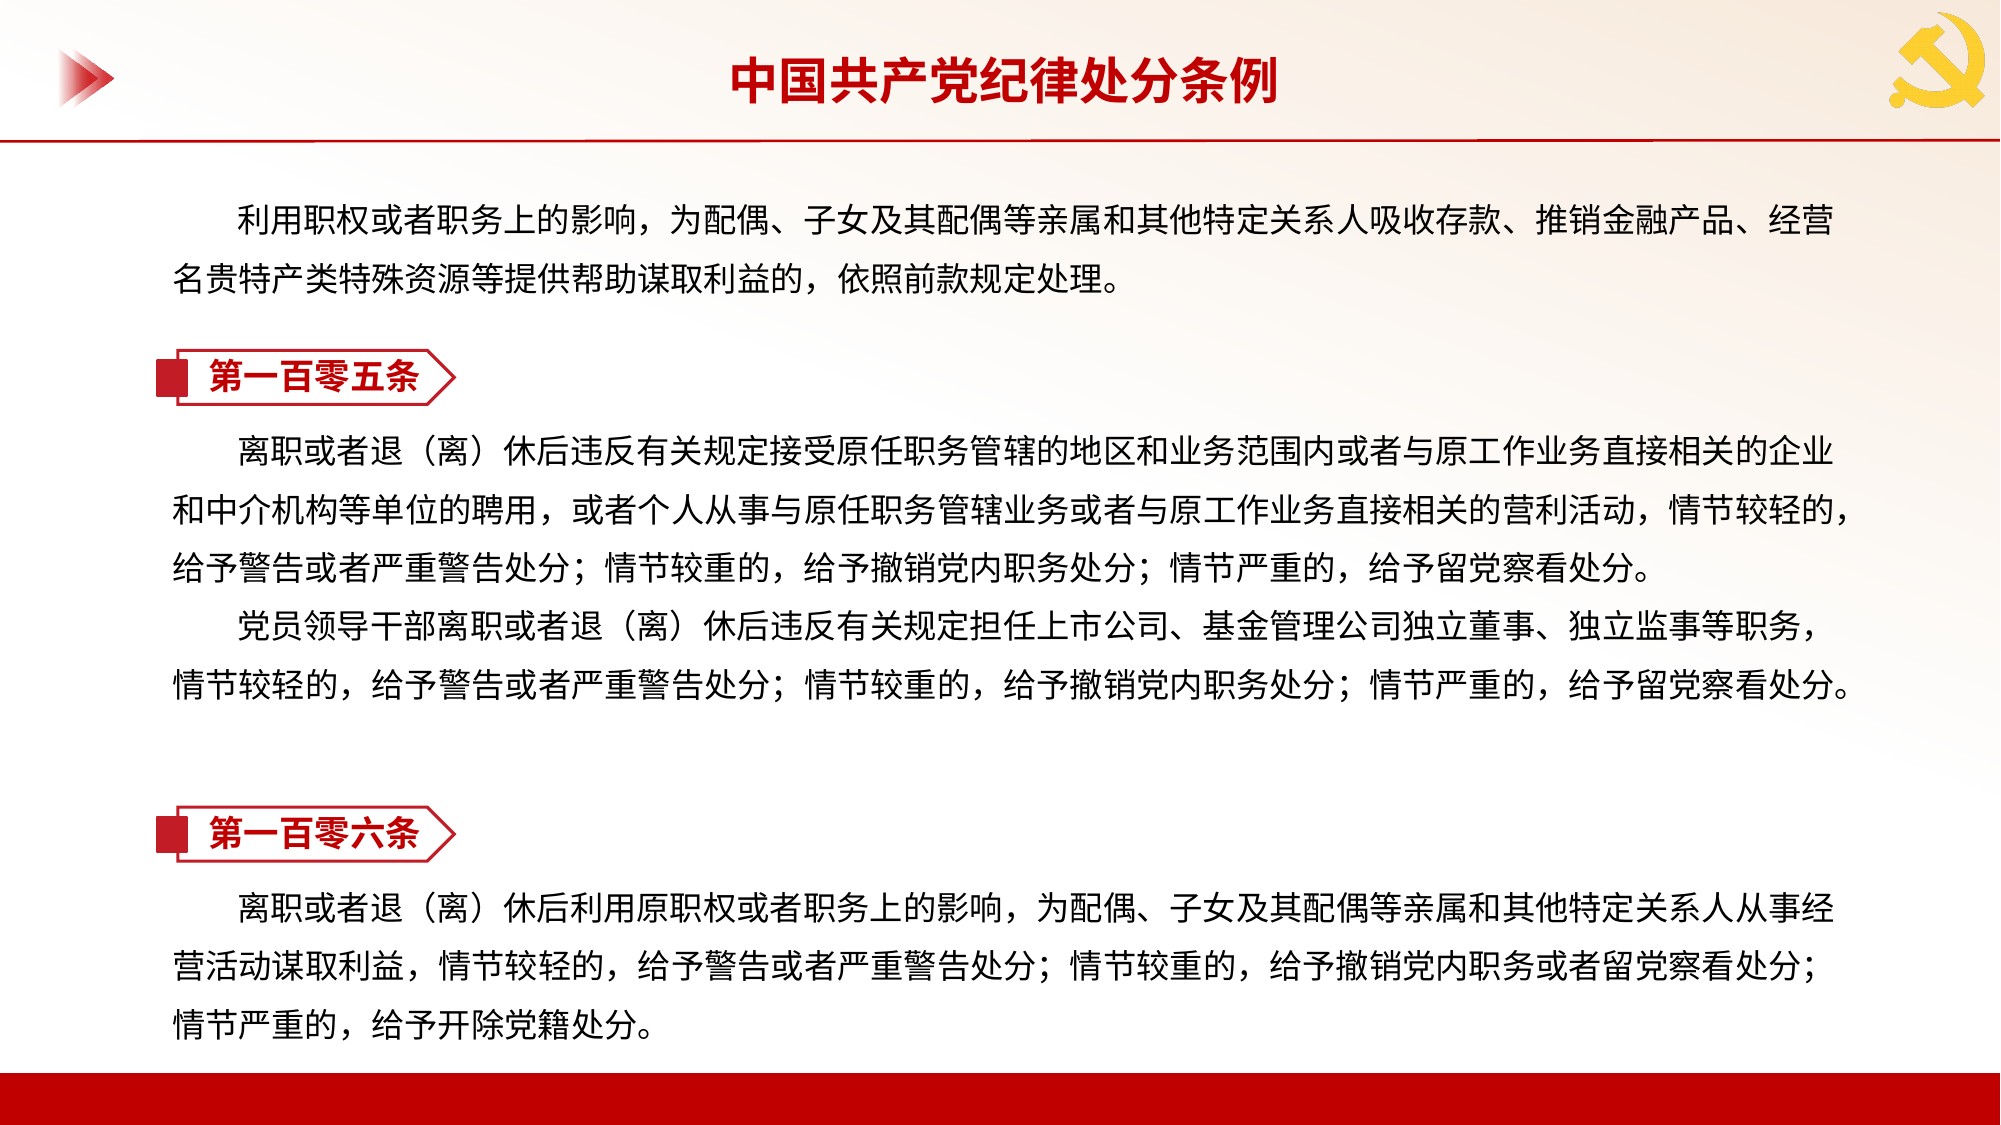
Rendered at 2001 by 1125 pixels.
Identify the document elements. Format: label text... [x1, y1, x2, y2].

text_box 离职或者退（离）休后利用原职权或者职务上的影响，为配偶、子女及其配偶等亲属和其他特定关系人从事经营活动谋取利益，情节较轻的，给予警告或者严重警告处分；情节较重的，给予撤销党内职务或者留党察看处分；情节严重的，给予开除党籍处分。 [157, 861, 1850, 943]
text_box 中国共产党纪律处分条例 [303, 29, 1705, 117]
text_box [156, 803, 455, 862]
text_box 离职或者退（离）休后违反有关规定接受原任职务管辖的地区和业务范围内或者与原工作业务直接相关的企业和中介机构等单位的聘用，或者个人从事与原任职务管辖业务或者与原工作业务直接相关的营利活动，情节较轻的，给予警告或者严重警告处分；情节较重的，给予撤销党内职务处分；情节严重的，给予留党察看处分。 党员领导干部离职或者退（离）休后违反有关规定担任上市公司、基金管理公司独立董事、独立监事等职务，情节较轻的，给予警告或者严重警告处分；情节较重的，给予撤销党内职务处分；情节严重的，给予留党察看处分。 [157, 404, 1850, 486]
text_box 利用职权或者职务上的影响，为配偶、子女及其配偶等亲属和其他特定关系人吸收存款、推销金融产品、经营名贵特产类特殊资源等提供帮助谋取利益的，依照前款规定处理。 [157, 173, 1850, 255]
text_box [156, 347, 455, 406]
picture [1889, 12, 1985, 108]
text_box [0, 1072, 2000, 1125]
